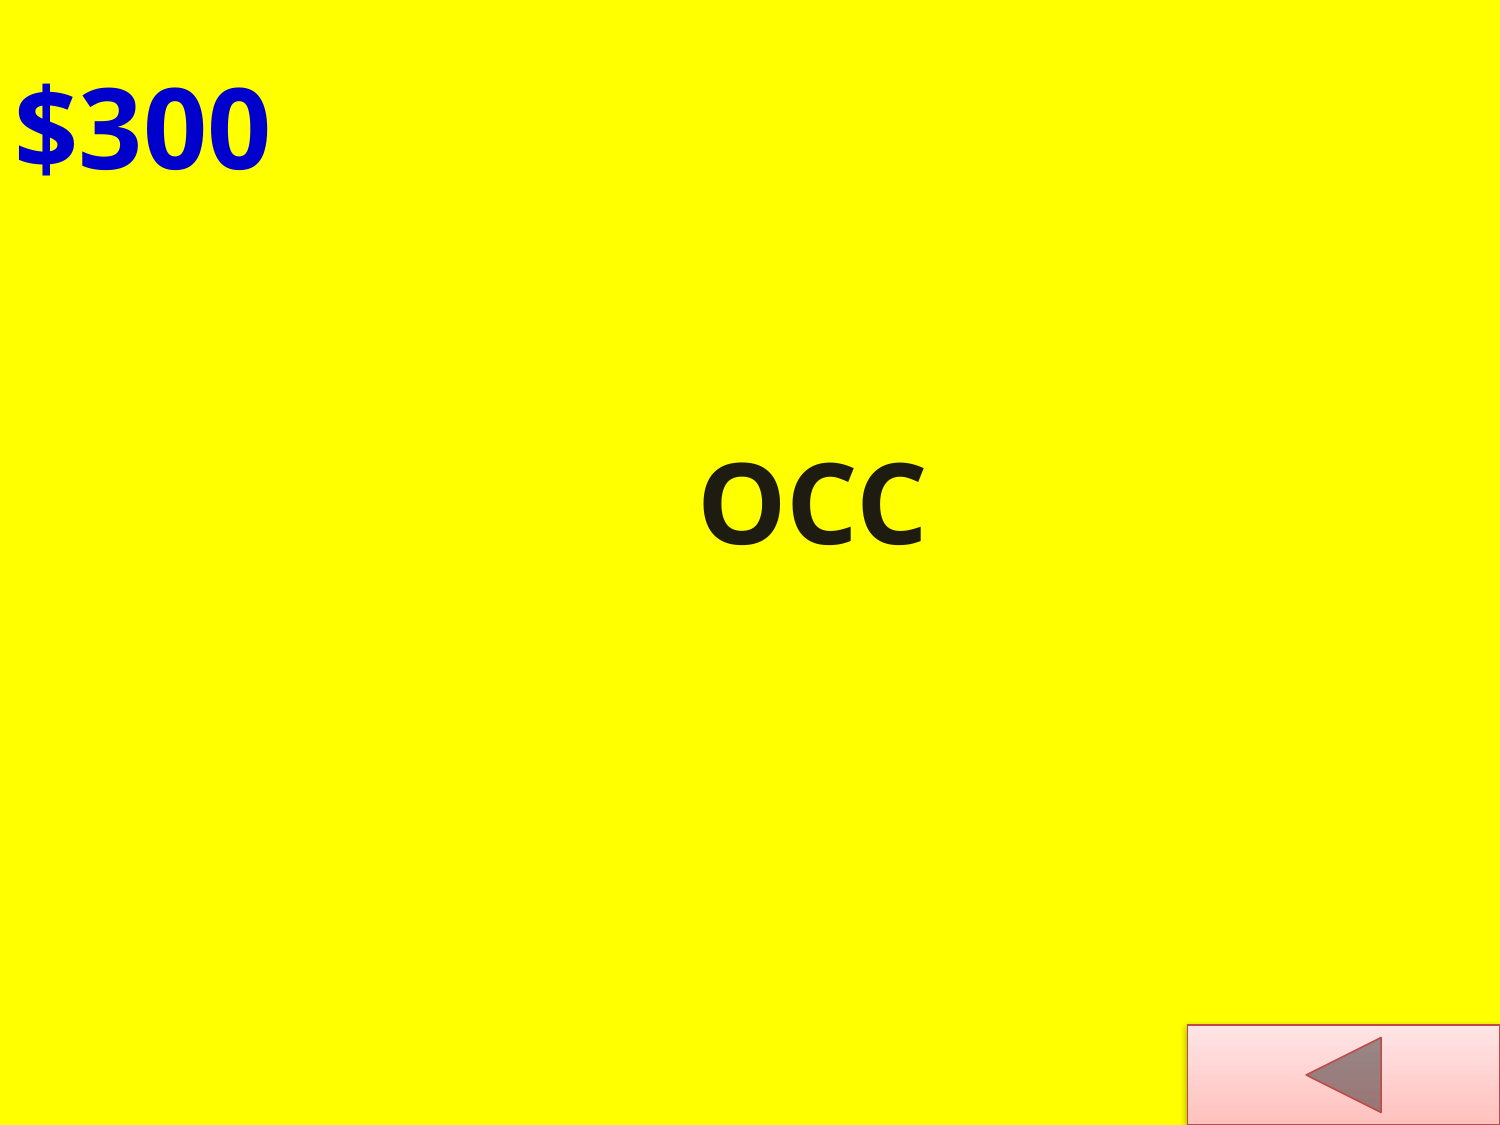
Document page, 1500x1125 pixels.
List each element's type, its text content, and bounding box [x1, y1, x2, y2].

text_box $300 [0, 49, 1425, 200]
text_box [1187, 1024, 1500, 1125]
text_box OCC [99, 424, 1500, 575]
